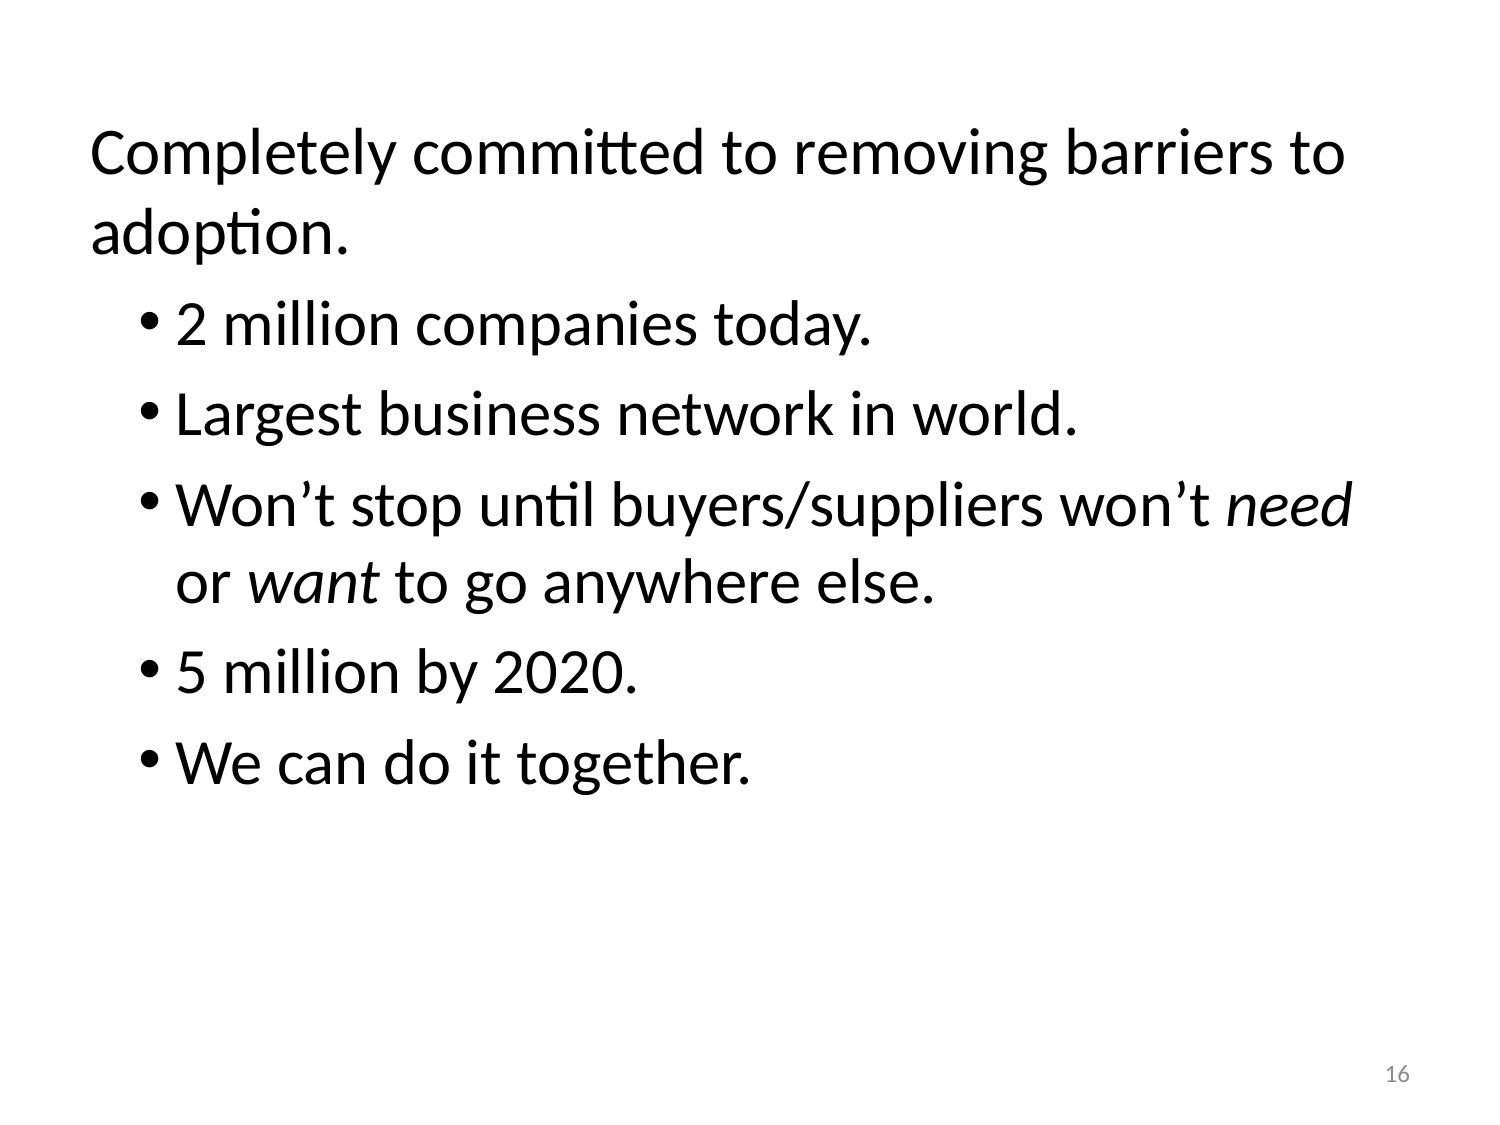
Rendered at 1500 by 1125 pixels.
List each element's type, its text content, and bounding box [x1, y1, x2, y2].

list Completely committed to removing barriers to adoption. 2 million companies today. Largest business network in world. Won’t stop until buyers/suppliers won’t need or want to go anywhere else. 5 million by 2020. We can do it together. [75, 100, 1425, 1103]
slide_number 16 [1074, 1042, 1425, 1103]
